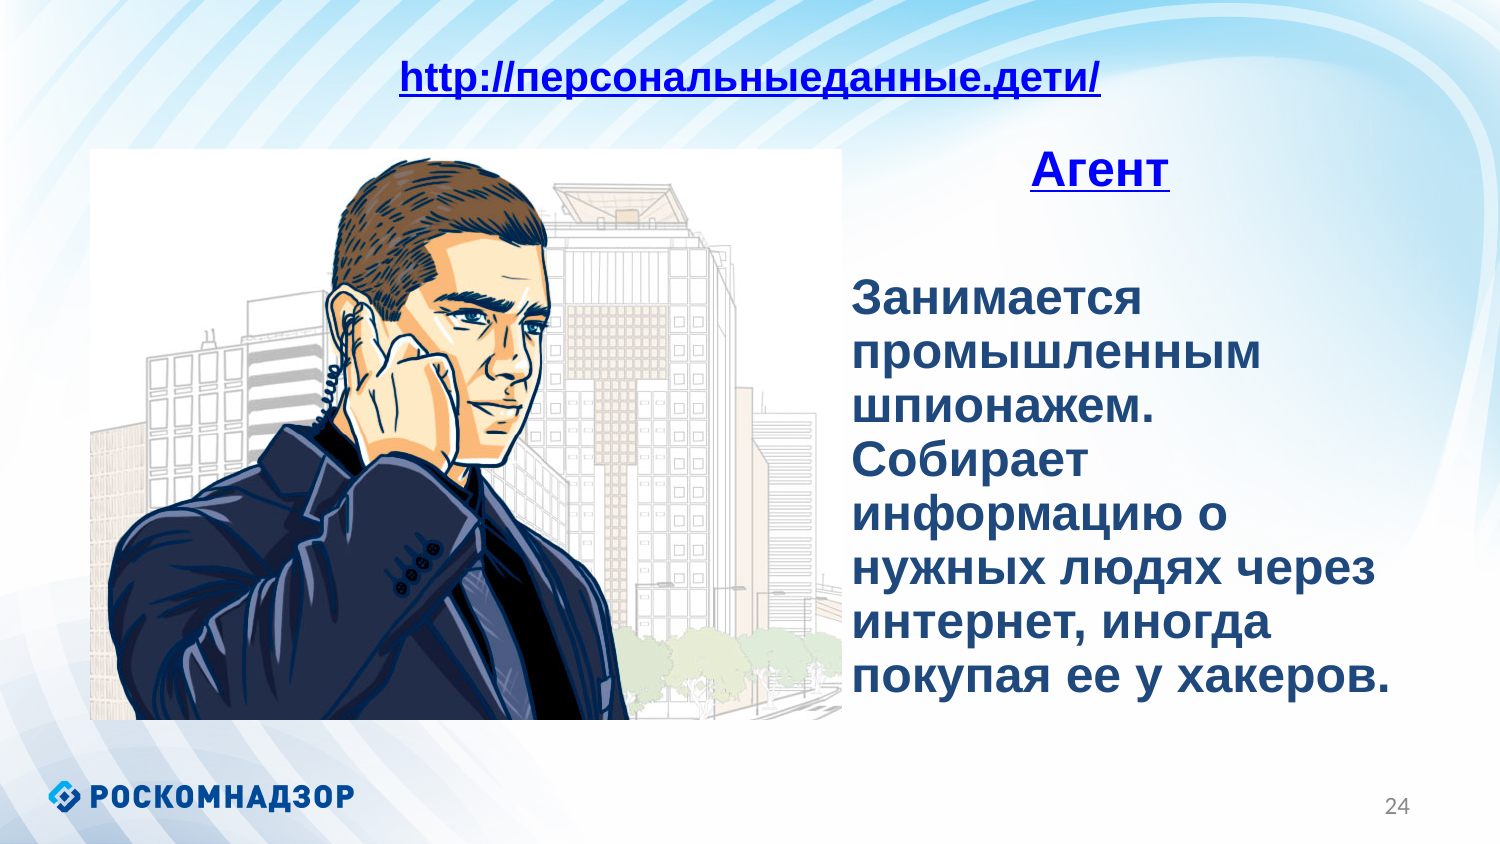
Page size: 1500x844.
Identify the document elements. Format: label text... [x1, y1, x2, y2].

slide_number 24 [1074, 782, 1425, 828]
title http://персональныеданные.дети/ [74, 33, 1426, 117]
list Агент Занимается промышленным шпионажем. Собирает информацию о нужных людях через интернет, иногда покупая ее у хакеров. [779, 135, 1421, 736]
picture [0, 0, 1500, 844]
